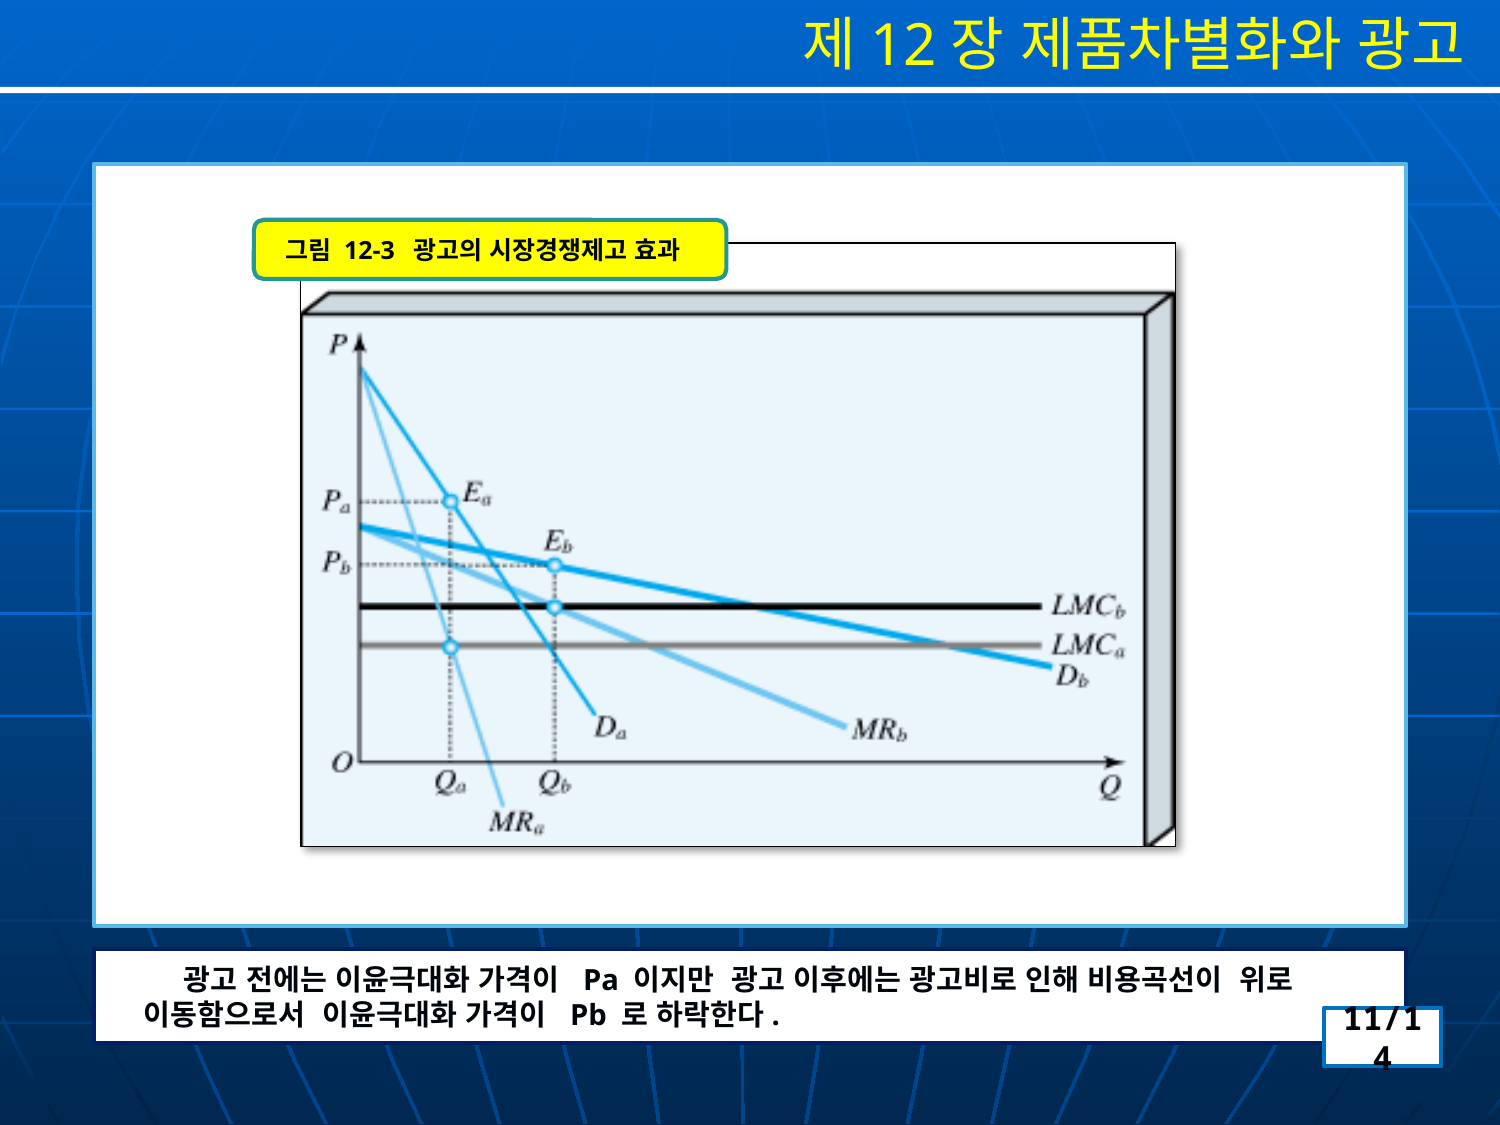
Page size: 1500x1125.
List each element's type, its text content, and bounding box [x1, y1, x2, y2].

text_box [92, 162, 1408, 928]
text_box 광고 전에는 이윤극대화 가격이 Pa 이지만 광고 이후에는 광고비로 인해 비용곡선이 위로 이동함으로서 이윤극대화 가격이 Pb 로 하락한다. [92, 947, 1408, 1045]
text_box [713, 0, 1500, 131]
text_box 11/14 [1322, 1006, 1443, 1068]
picture [300, 243, 1176, 847]
text_box 그림 12-3 광고의 시장경쟁제고 효과 [251, 217, 729, 282]
